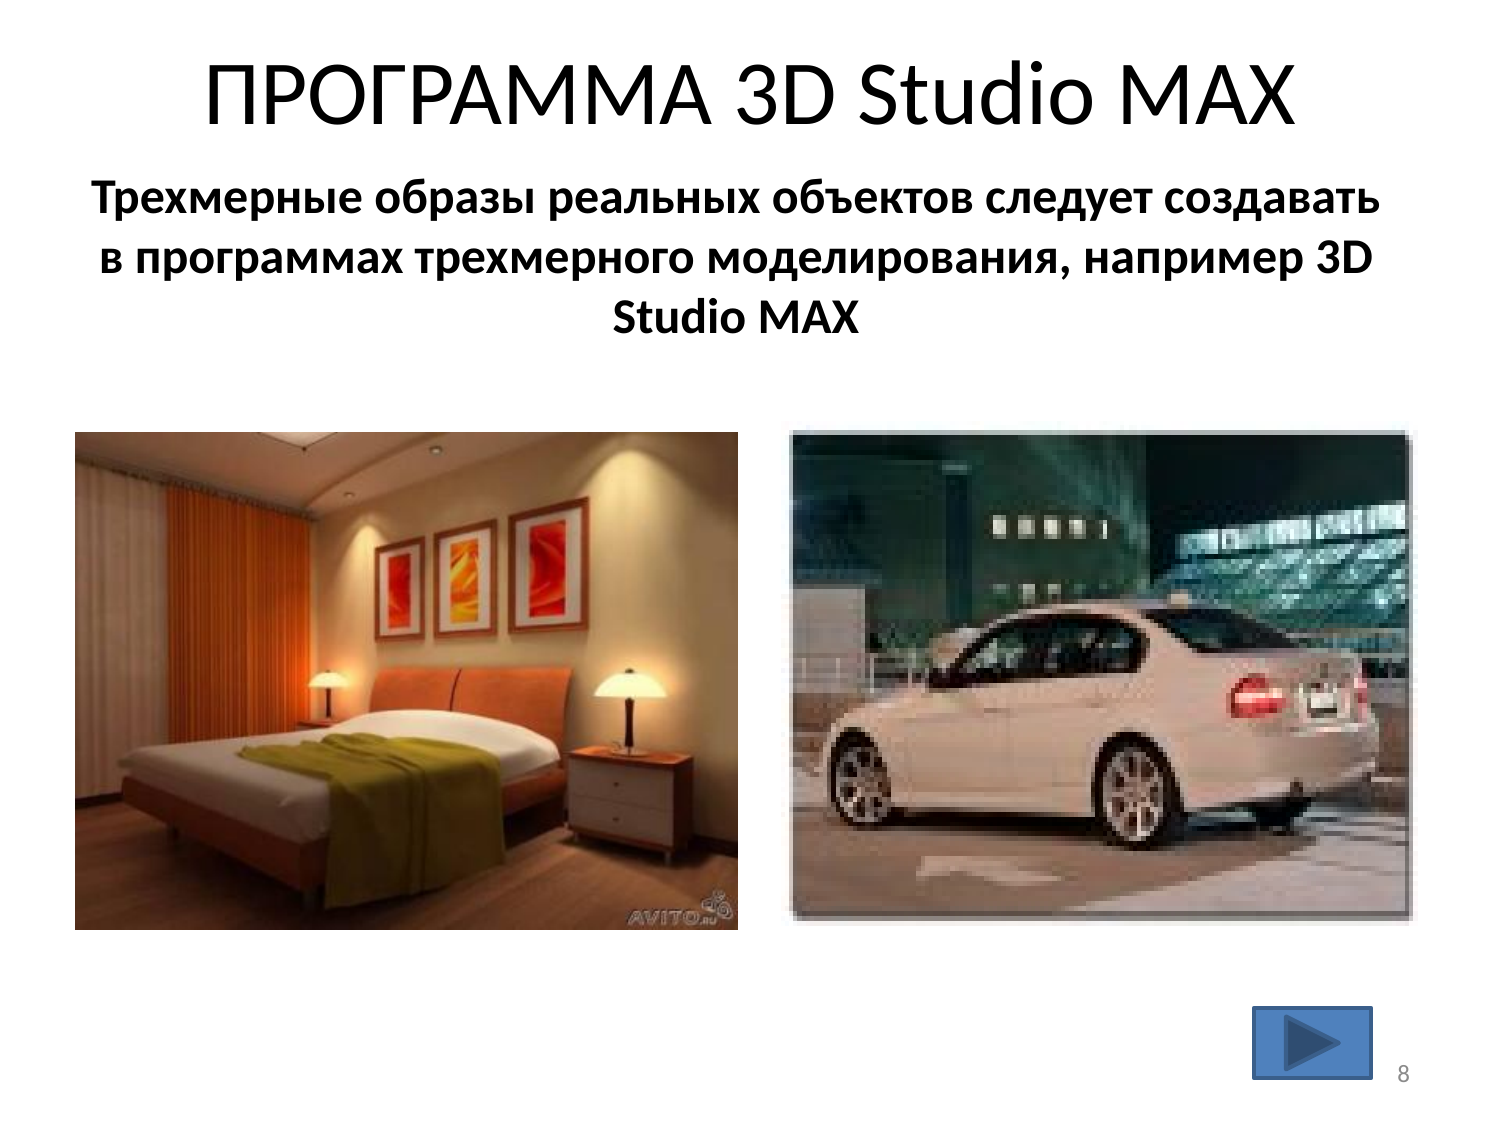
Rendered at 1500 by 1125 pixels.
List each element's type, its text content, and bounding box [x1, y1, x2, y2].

slide_number 8 [1074, 1042, 1425, 1103]
title ПРОГРАММА 3D Studio MAX [75, 0, 1425, 176]
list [781, 421, 1419, 927]
text_box [1252, 1006, 1373, 1080]
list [74, 432, 738, 930]
list Трехмерные образы реальных объектов следует создавать в программах трехмерного моделирования, например 3D Studio MAX [58, 140, 1414, 352]
